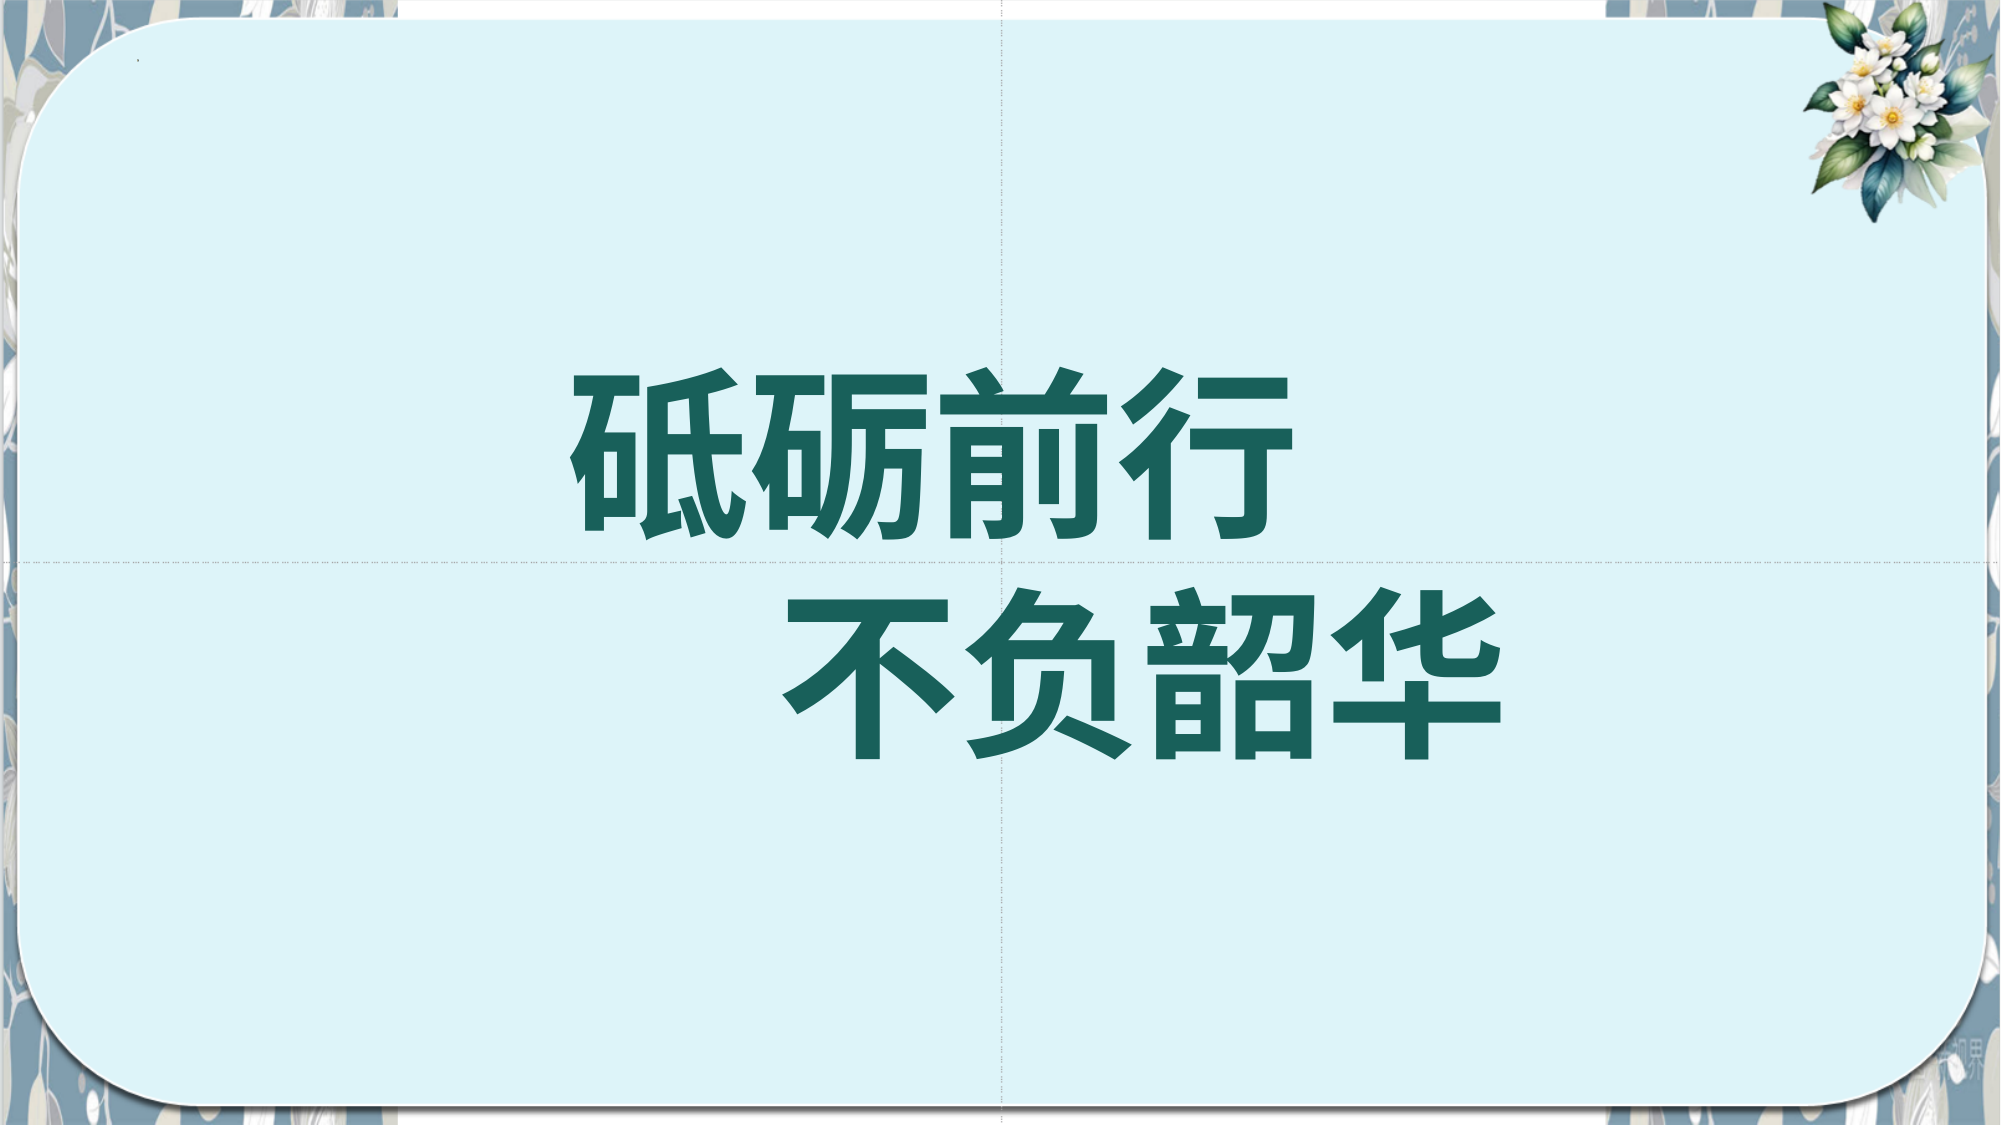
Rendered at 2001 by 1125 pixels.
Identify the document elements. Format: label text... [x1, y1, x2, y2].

text_box 砥砺前行 不负韶华 [551, 332, 1699, 788]
picture [0, 0, 2001, 1125]
